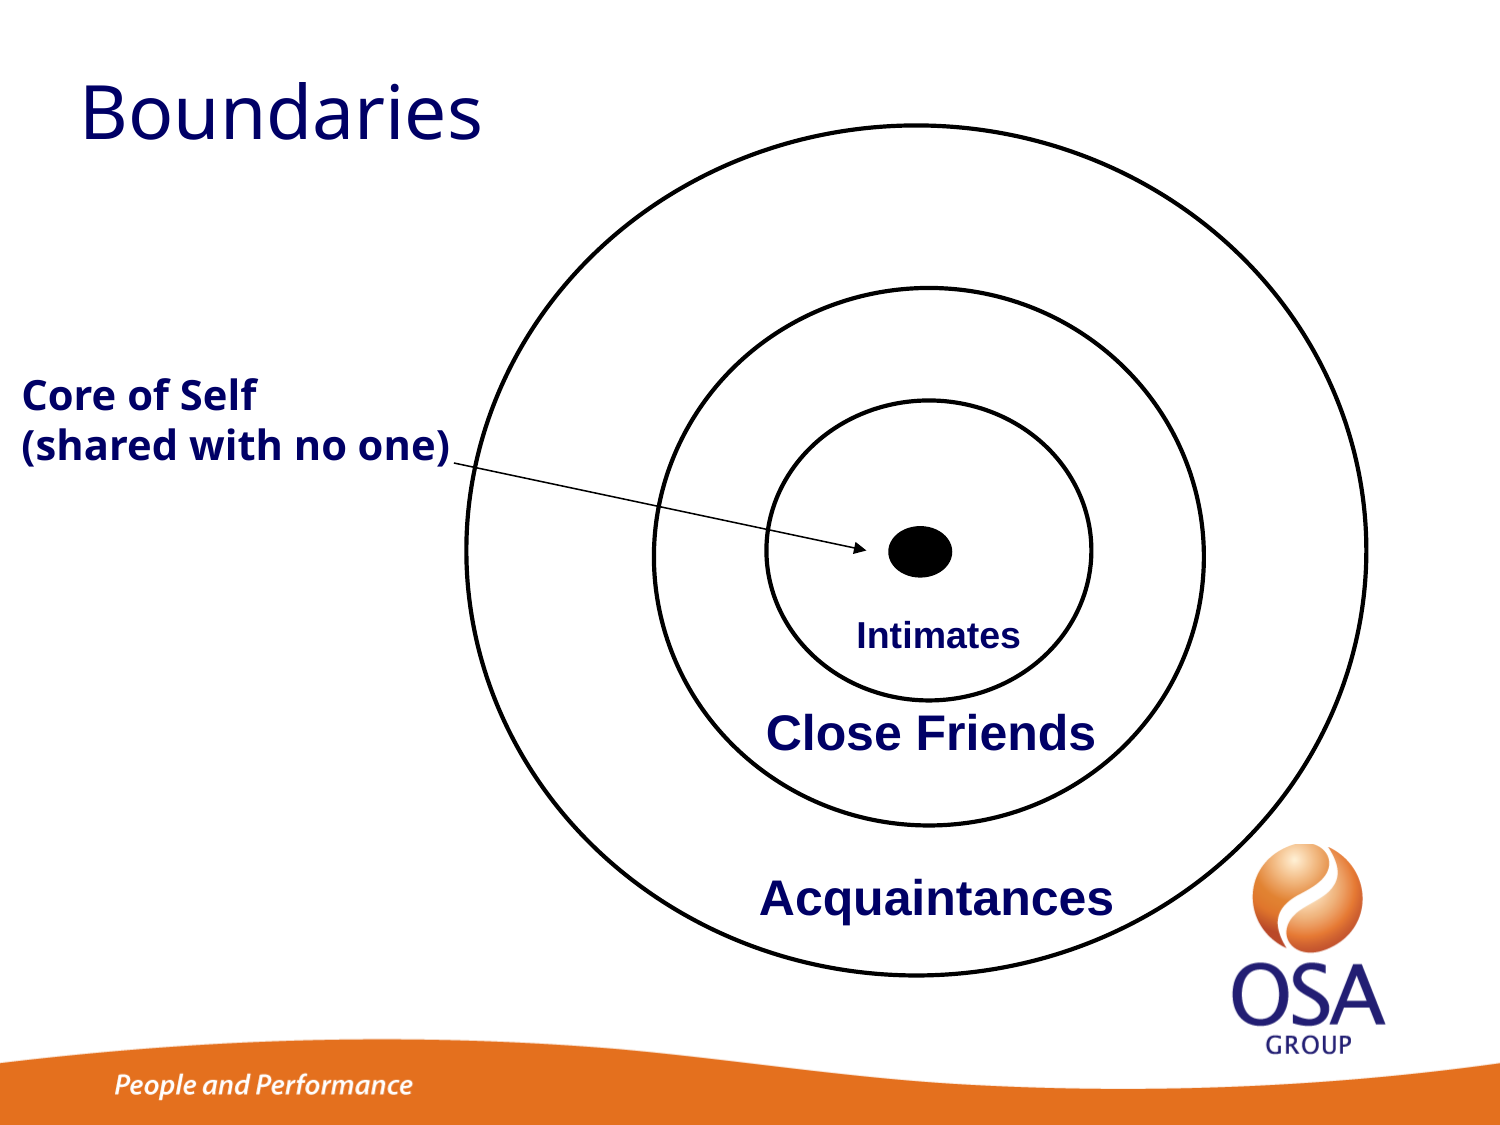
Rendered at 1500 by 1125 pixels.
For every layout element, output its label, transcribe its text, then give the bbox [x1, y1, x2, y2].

text_box [766, 400, 1092, 692]
text_box [889, 526, 952, 577]
picture [0, 844, 1500, 1125]
text_box [466, 125, 1367, 936]
text_box [653, 287, 1204, 826]
text_box [729, 937, 1104, 976]
text_box Acquaintances [726, 858, 1148, 937]
text_box Intimates [841, 604, 1036, 664]
text_box Core of Self (shared with no one) [6, 361, 466, 477]
title Boundaries [64, 77, 1341, 141]
subtitle Close Friends [749, 692, 1113, 731]
text_box [466, 465, 867, 554]
